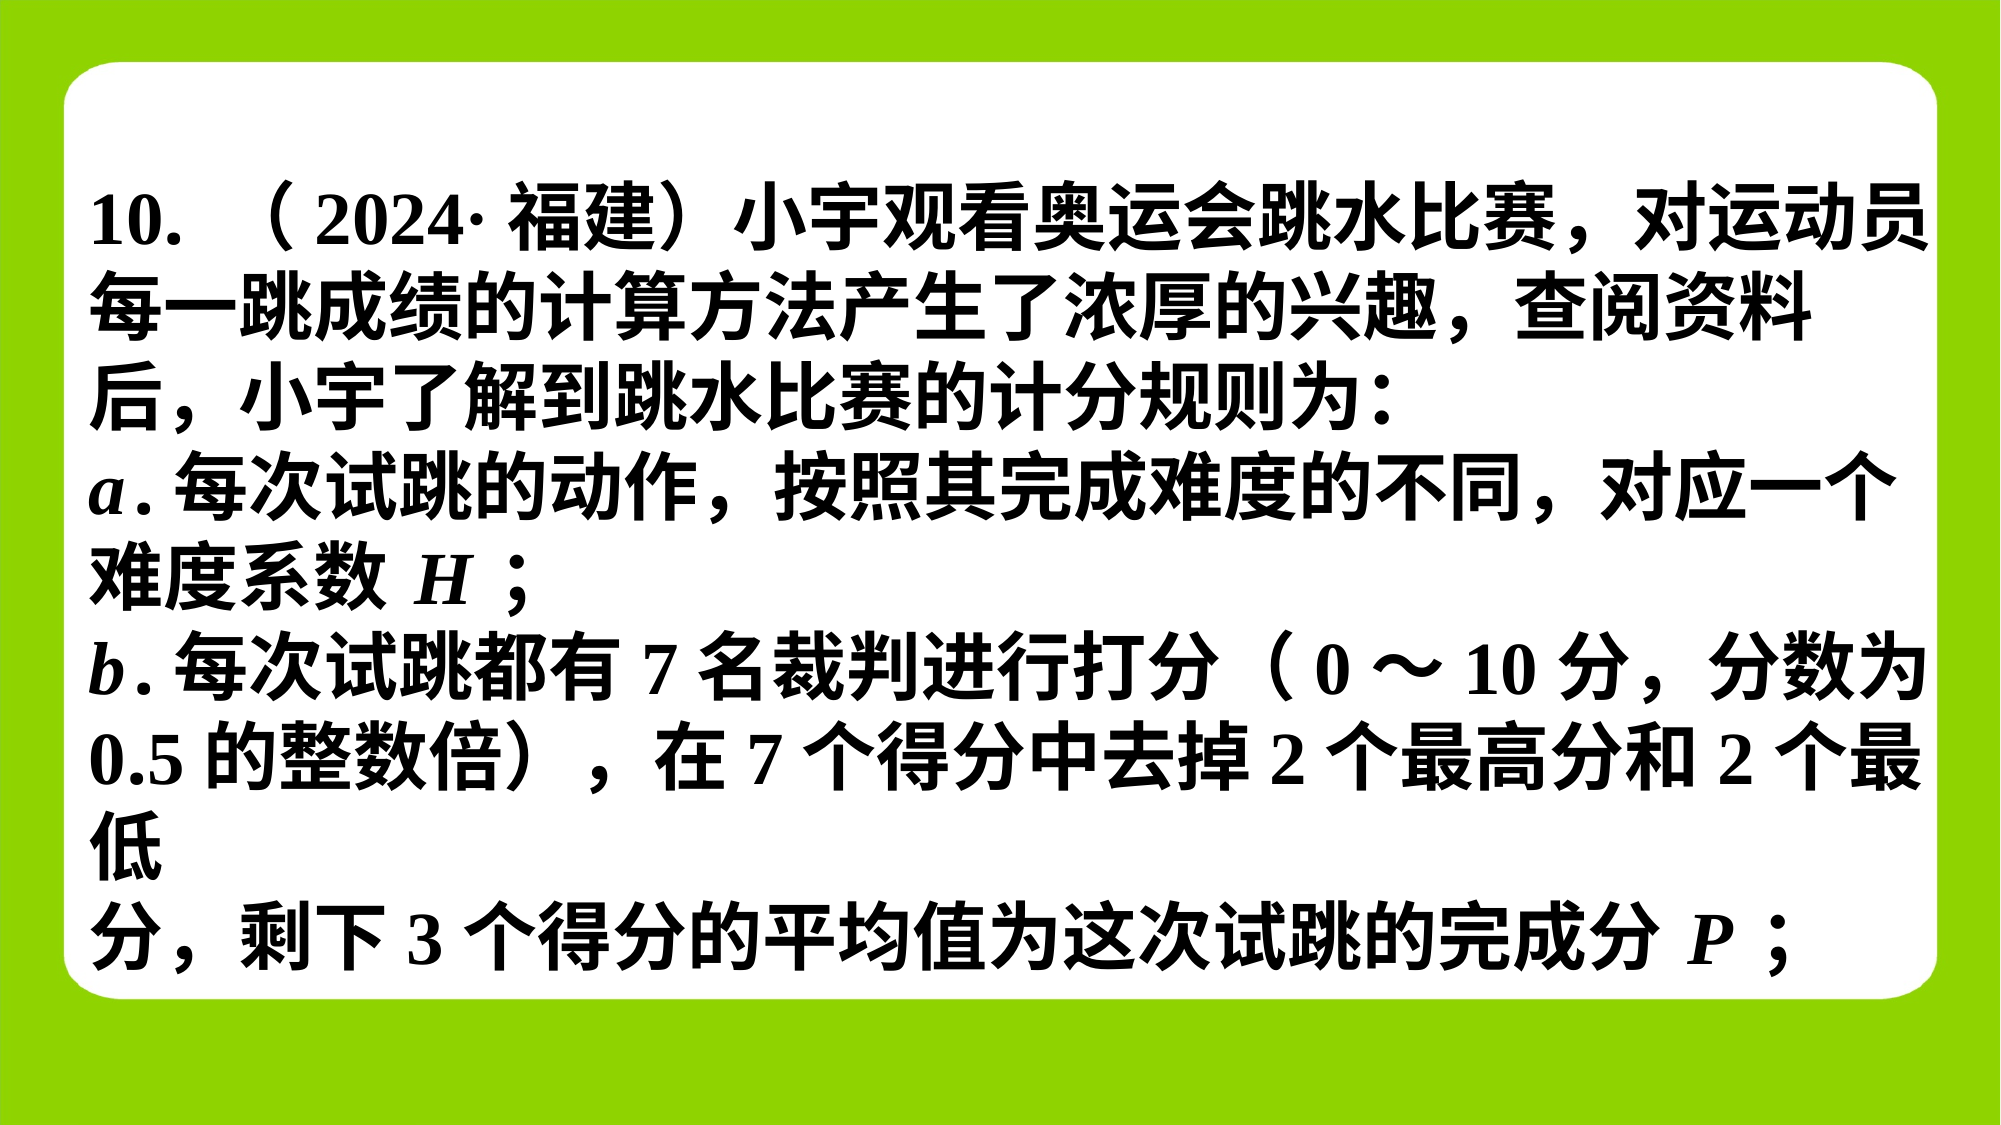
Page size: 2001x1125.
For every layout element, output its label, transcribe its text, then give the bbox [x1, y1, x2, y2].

text_box 10. （2024·福建）小宇观看奥运会跳水比赛，对运动员 每一跳成绩的计算方法产生了浓厚的兴趣，查阅资料 后，小宇了解到跳水比赛的计分规则为： a.每次试跳的动作，按照其完成难度的不同，对应一个 难度系数H； b.每次试跳都有7名裁判进行打分（0～10分，分数为 0.5的整数倍），在7个得分中去掉2个最高分和2个最低 分，剩下3个得分的平均值为这次试跳的完成分P； [88, 169, 1974, 897]
picture [0, 0, 2001, 1125]
